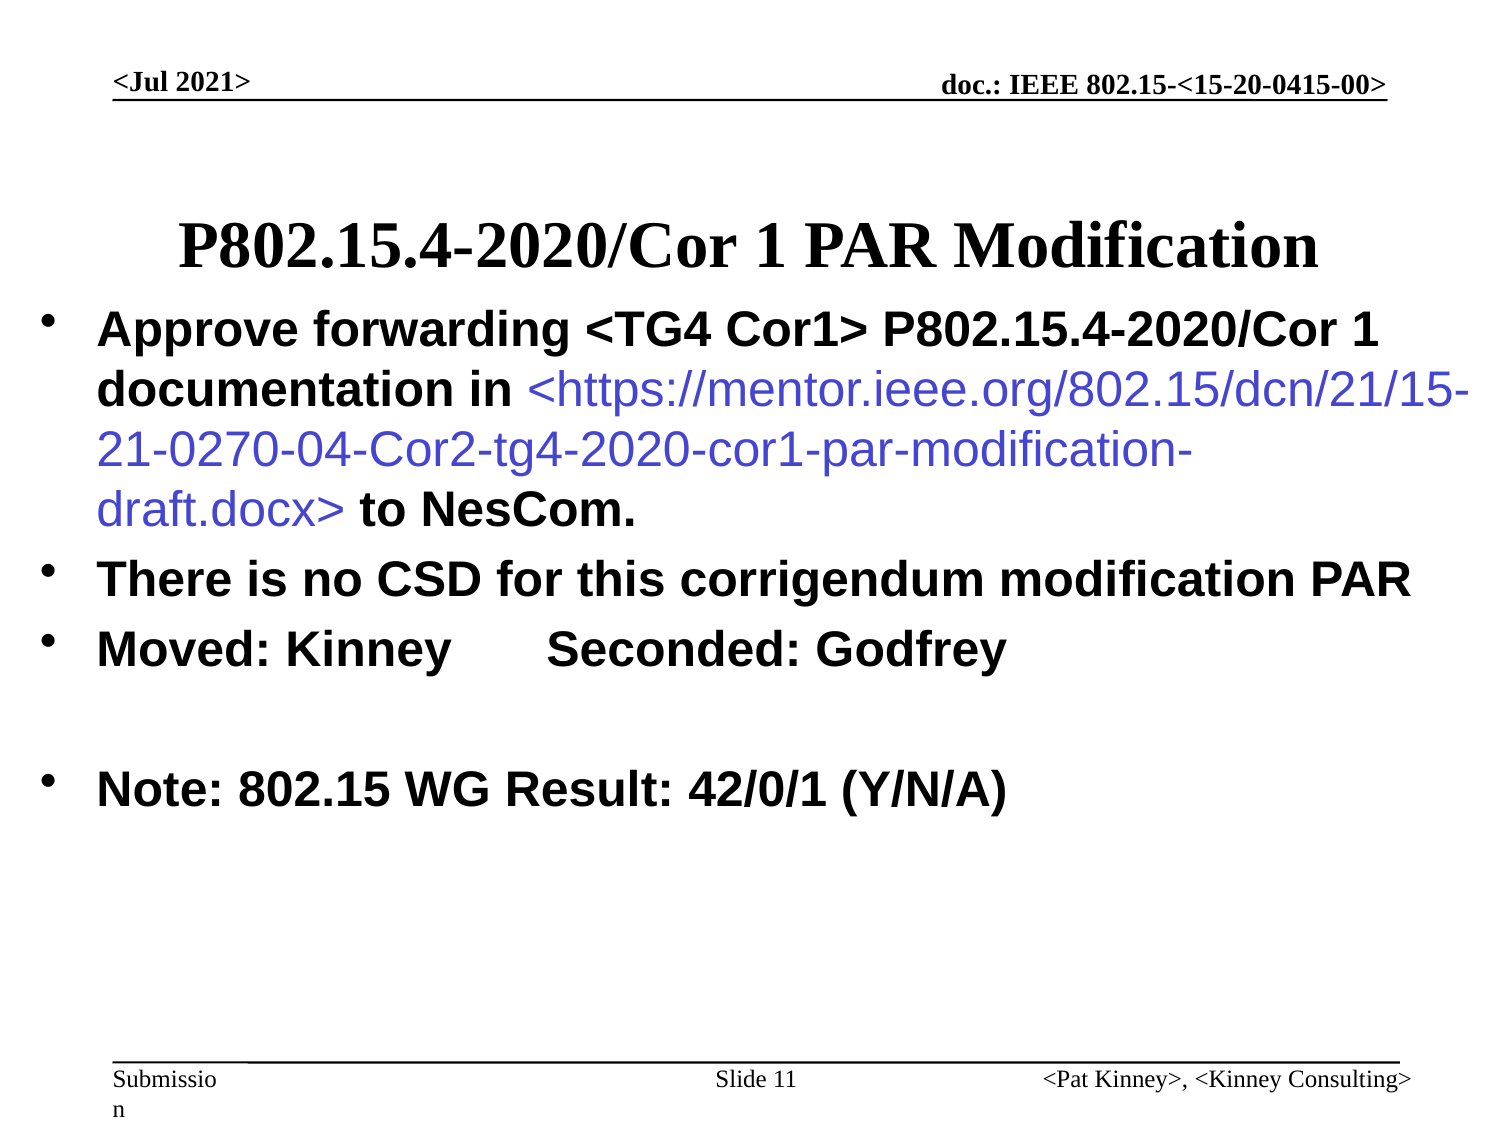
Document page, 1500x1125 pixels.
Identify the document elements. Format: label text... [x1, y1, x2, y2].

slide_number Slide 11 [712, 1062, 800, 1093]
footer <Pat Kinney>, <Kinney Consulting> [900, 1062, 1413, 1093]
list Approve forwarding <TG4 Cor1> P802.15.4-2020/Cor 1 documentation in <https://mentor.ieee.org/802.15/dcn/21/15-21-0270-04-Cor2-tg4-2020-cor1-par-modification-draft.docx> to NesCom. There is no CSD for this corrigendum modification PAR Moved: Kinney Seconded: Godfrey Note: 802.15 WG Result: 42/0/1 (Y/N/A) [24, 289, 1488, 965]
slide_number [112, 62, 375, 98]
title P802.15.4-2020/Cor 1 PAR Modification [112, 152, 1388, 289]
